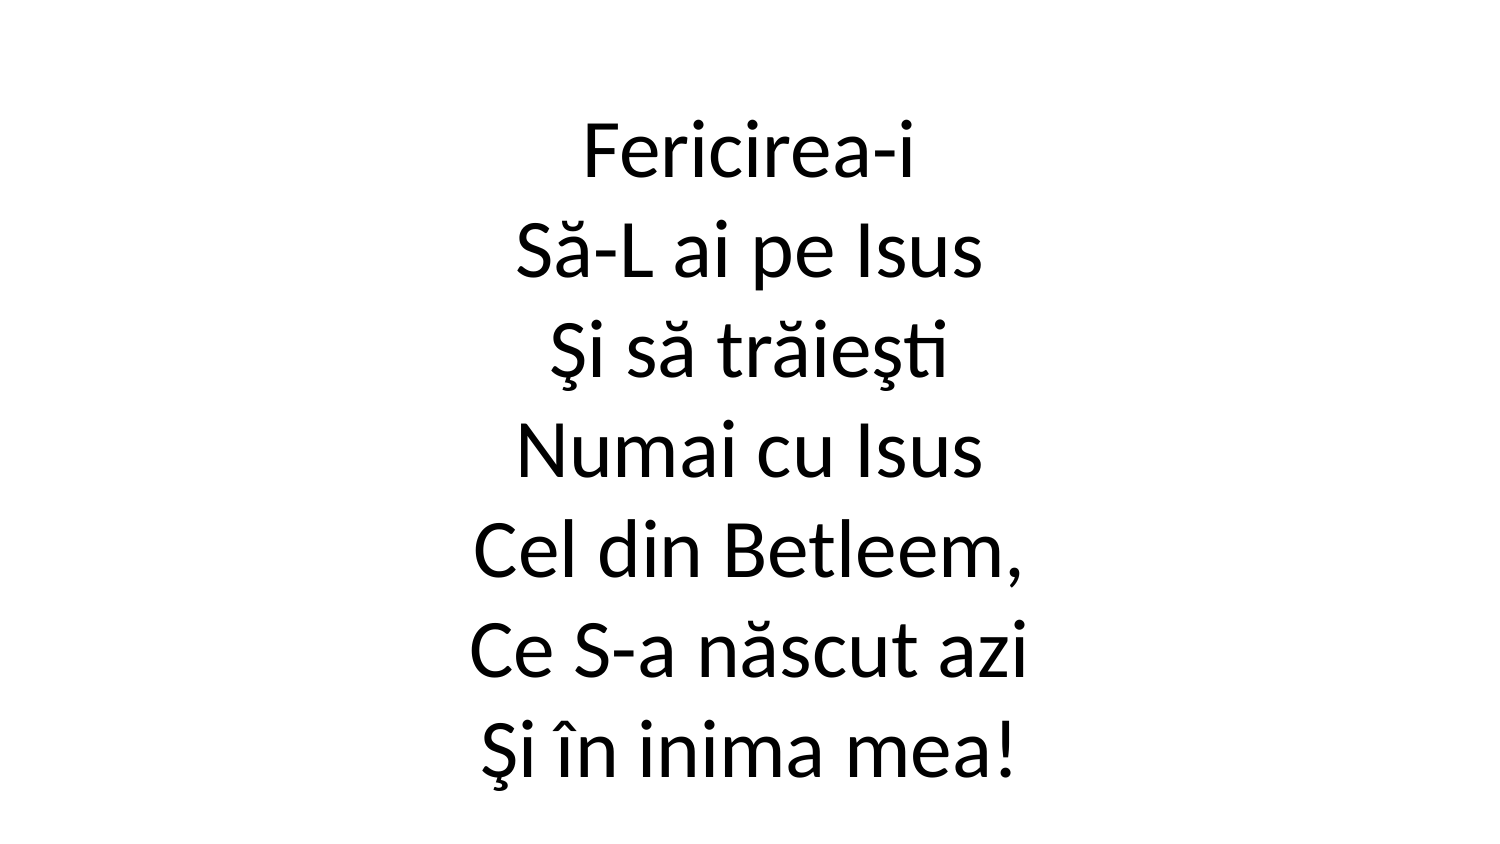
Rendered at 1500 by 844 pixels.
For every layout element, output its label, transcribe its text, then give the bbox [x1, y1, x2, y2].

text_box Fericirea-i Să-L ai pe Isus Şi să trăieşti Numai cu Isus Cel din Betleem, Ce S-a născut azi Şi în inima mea! [454, 42, 1046, 802]
